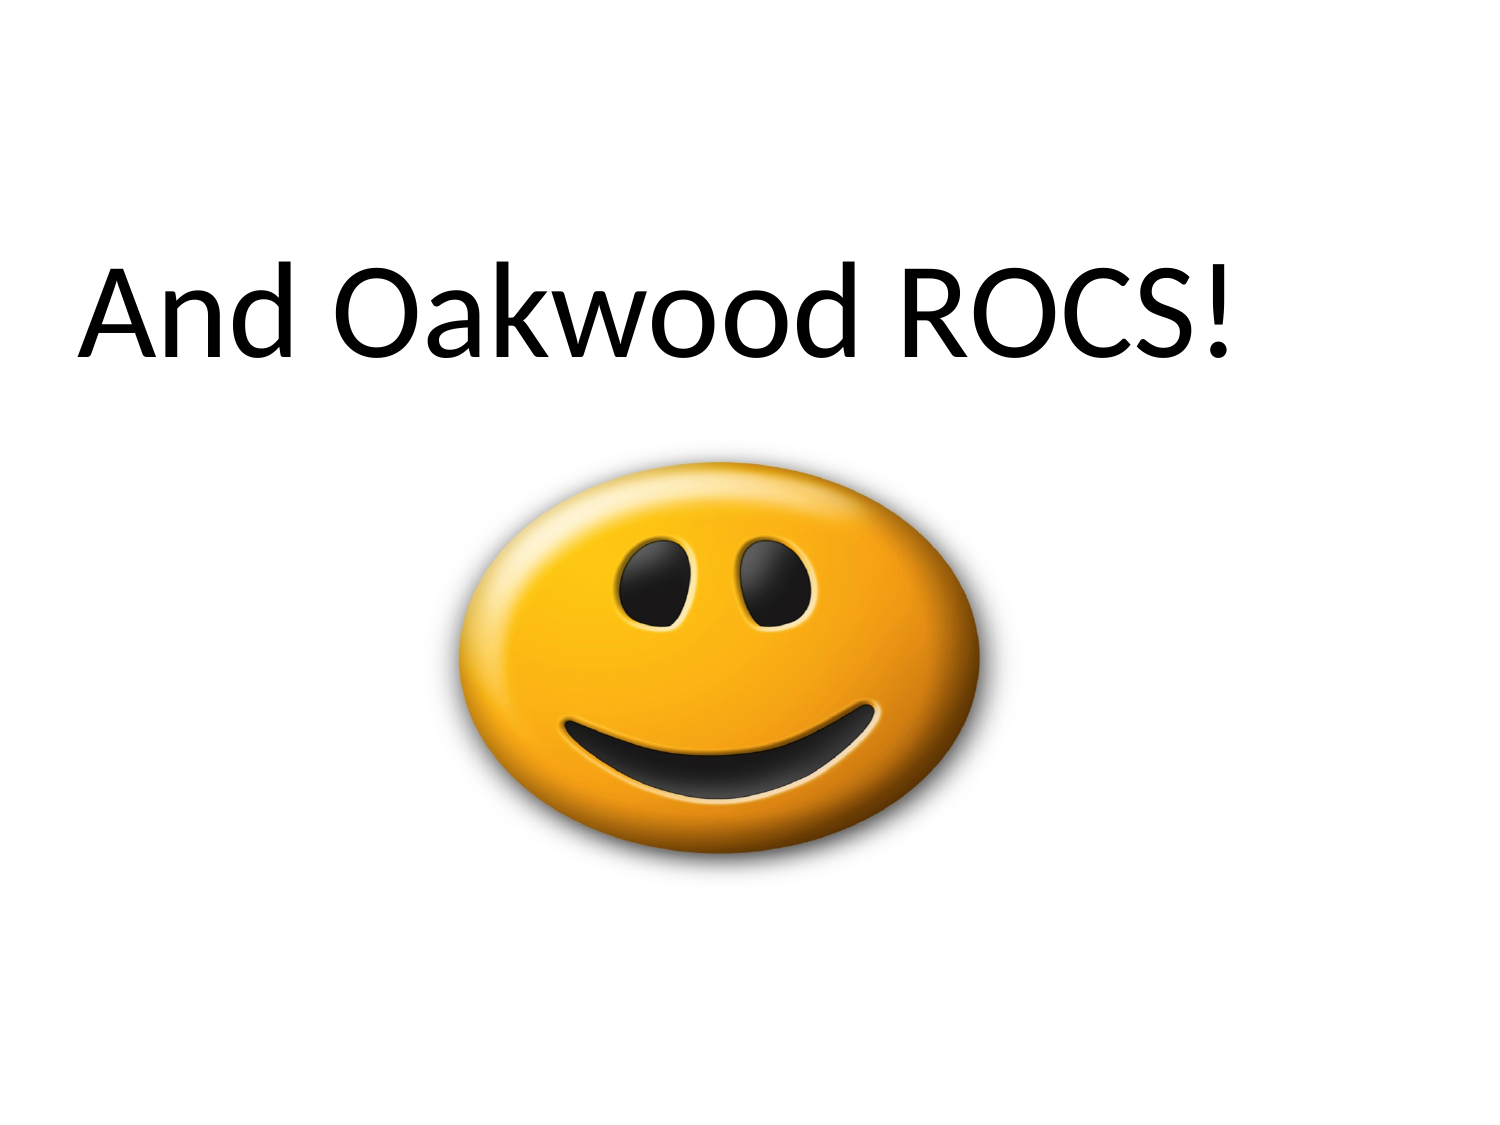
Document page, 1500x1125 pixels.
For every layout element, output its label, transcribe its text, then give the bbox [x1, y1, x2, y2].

picture [374, 399, 1063, 916]
text_box And Oakwood ROCS! [62, 212, 1413, 393]
